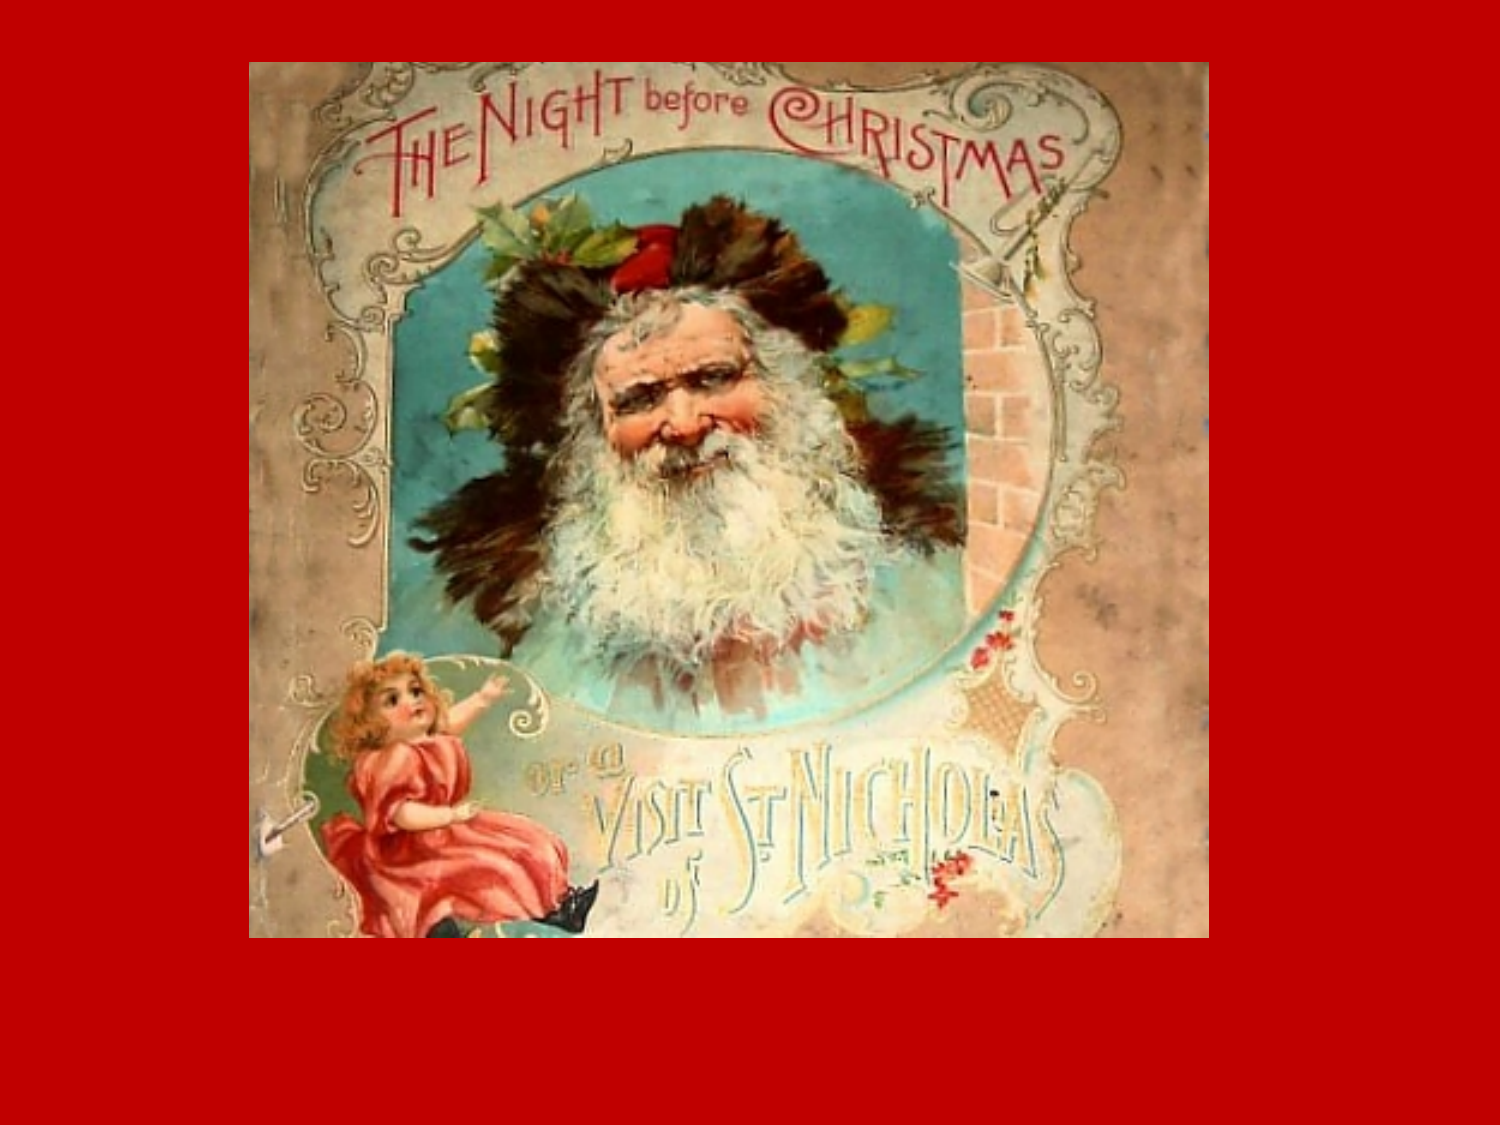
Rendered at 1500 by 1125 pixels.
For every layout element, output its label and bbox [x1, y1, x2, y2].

picture [249, 62, 1210, 938]
